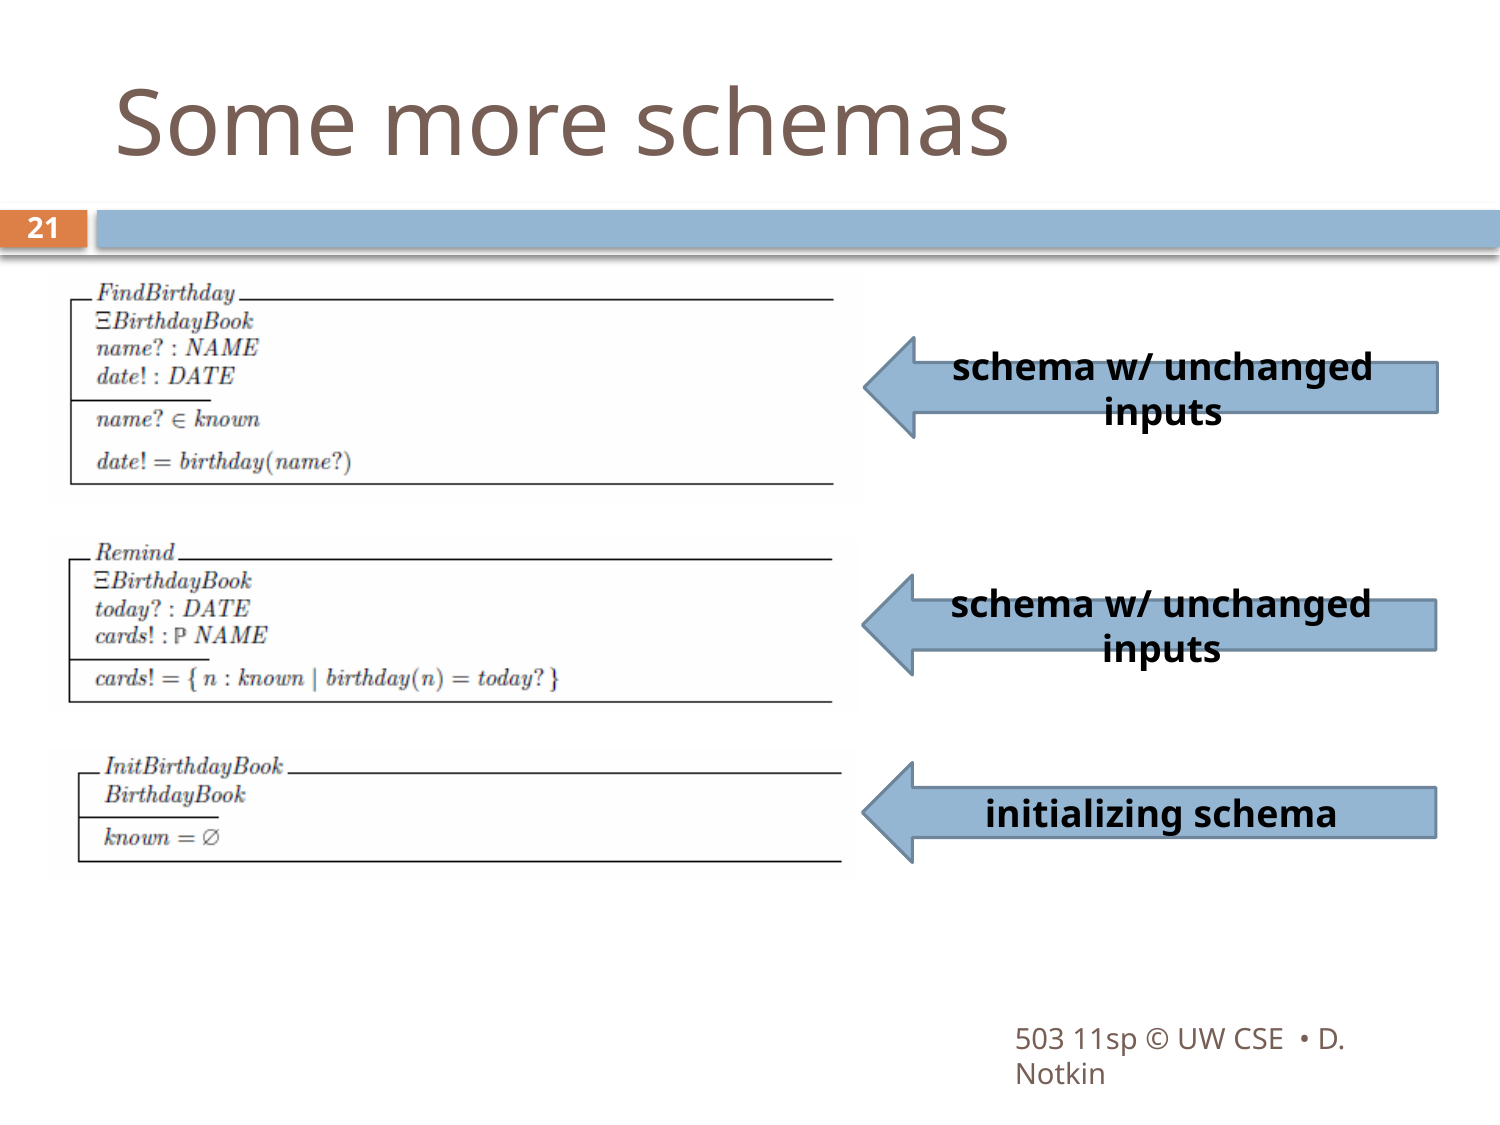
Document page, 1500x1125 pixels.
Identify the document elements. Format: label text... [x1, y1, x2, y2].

picture [47, 274, 862, 504]
title Some more schemas [99, 37, 1438, 200]
picture [47, 749, 856, 880]
text_box schema w/ unchanged inputs [867, 336, 1439, 439]
slide_number 503 11sp © UW CSE • D. Notkin [999, 1025, 1438, 1085]
picture [47, 537, 859, 715]
text_box initializing schema [861, 761, 1438, 864]
text_box schema w/ unchanged inputs [864, 573, 1438, 677]
slide_number 21 [0, 208, 88, 249]
